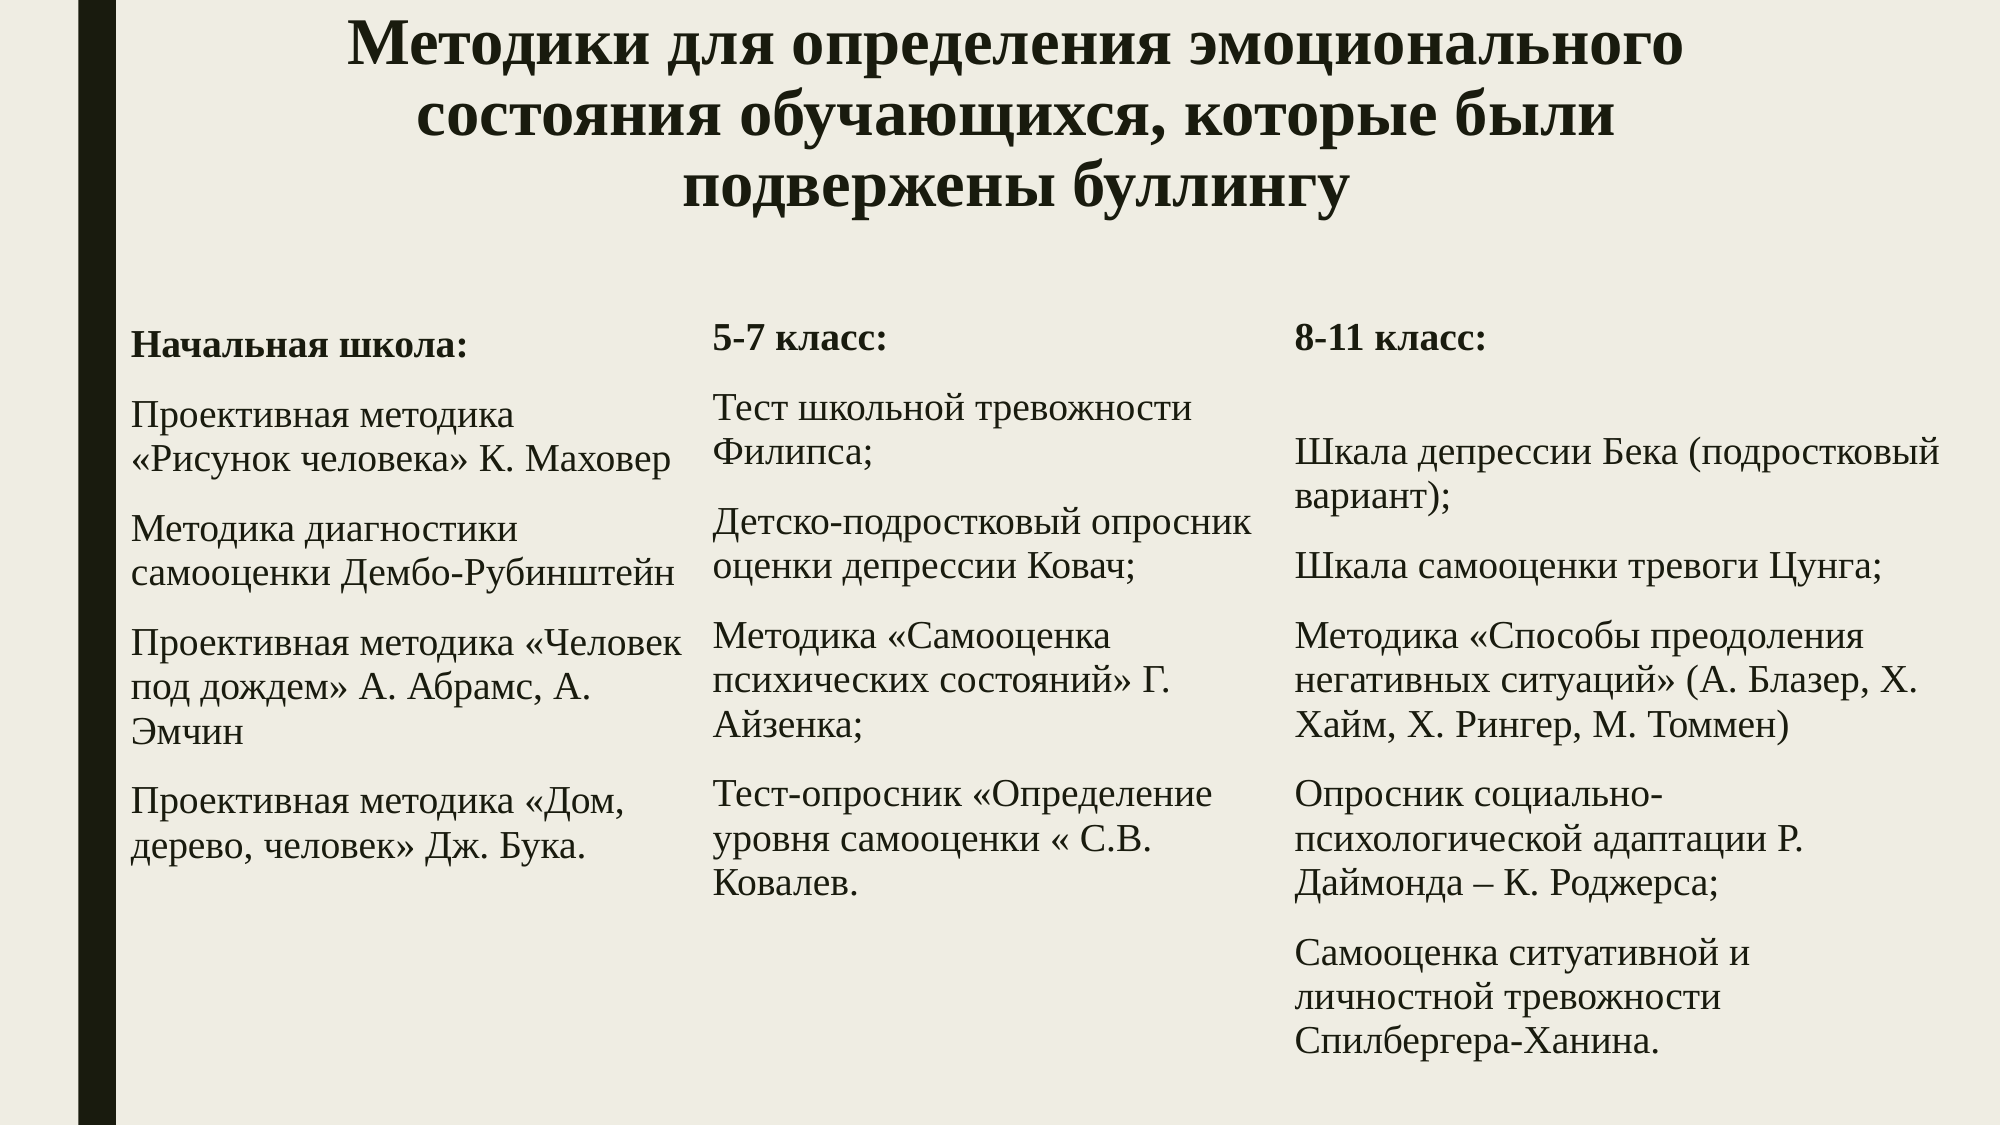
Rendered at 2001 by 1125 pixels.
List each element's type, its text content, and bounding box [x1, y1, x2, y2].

list Начальная школа: Проективная методика «Рисунок человека» К. Маховер Методика диагностики самооценки Дембо-Рубинштейн Проективная методика «Человек под дождем» А. Абрамс, А. Эмчин Проективная методика «Дом, дерево, человек» Дж. Бука. [115, 314, 697, 955]
text_box 8-11 класс: Шкала депрессии Бека (подростковый вариант); Шкала самооценки тревоги Цунга; Методика «Способы преодоления негативных ситуаций» (А. Блазер, Х. Хайм, Х. Рингер, М. Томмен) Опросник социально-психологической адаптации Р. Даймонда – К. Роджерса; Самооценка ситуативной и личностной тревожности Спилбергера-Ханина. [1279, 235, 1963, 1125]
title Методики для определения эмоционального состояния обучающихся, которые были подвержены буллингу [229, 0, 1805, 180]
text_box 5-7 класс: Тест школьной тревожности Филипса; Детско-подростковый опросник оценки депрессии Ковач; Методика «Самооценка психических состояний» Г. Айзенка; Тест-опросник «Определение уровня самооценки « С.В. Ковалев. [697, 235, 1276, 1090]
